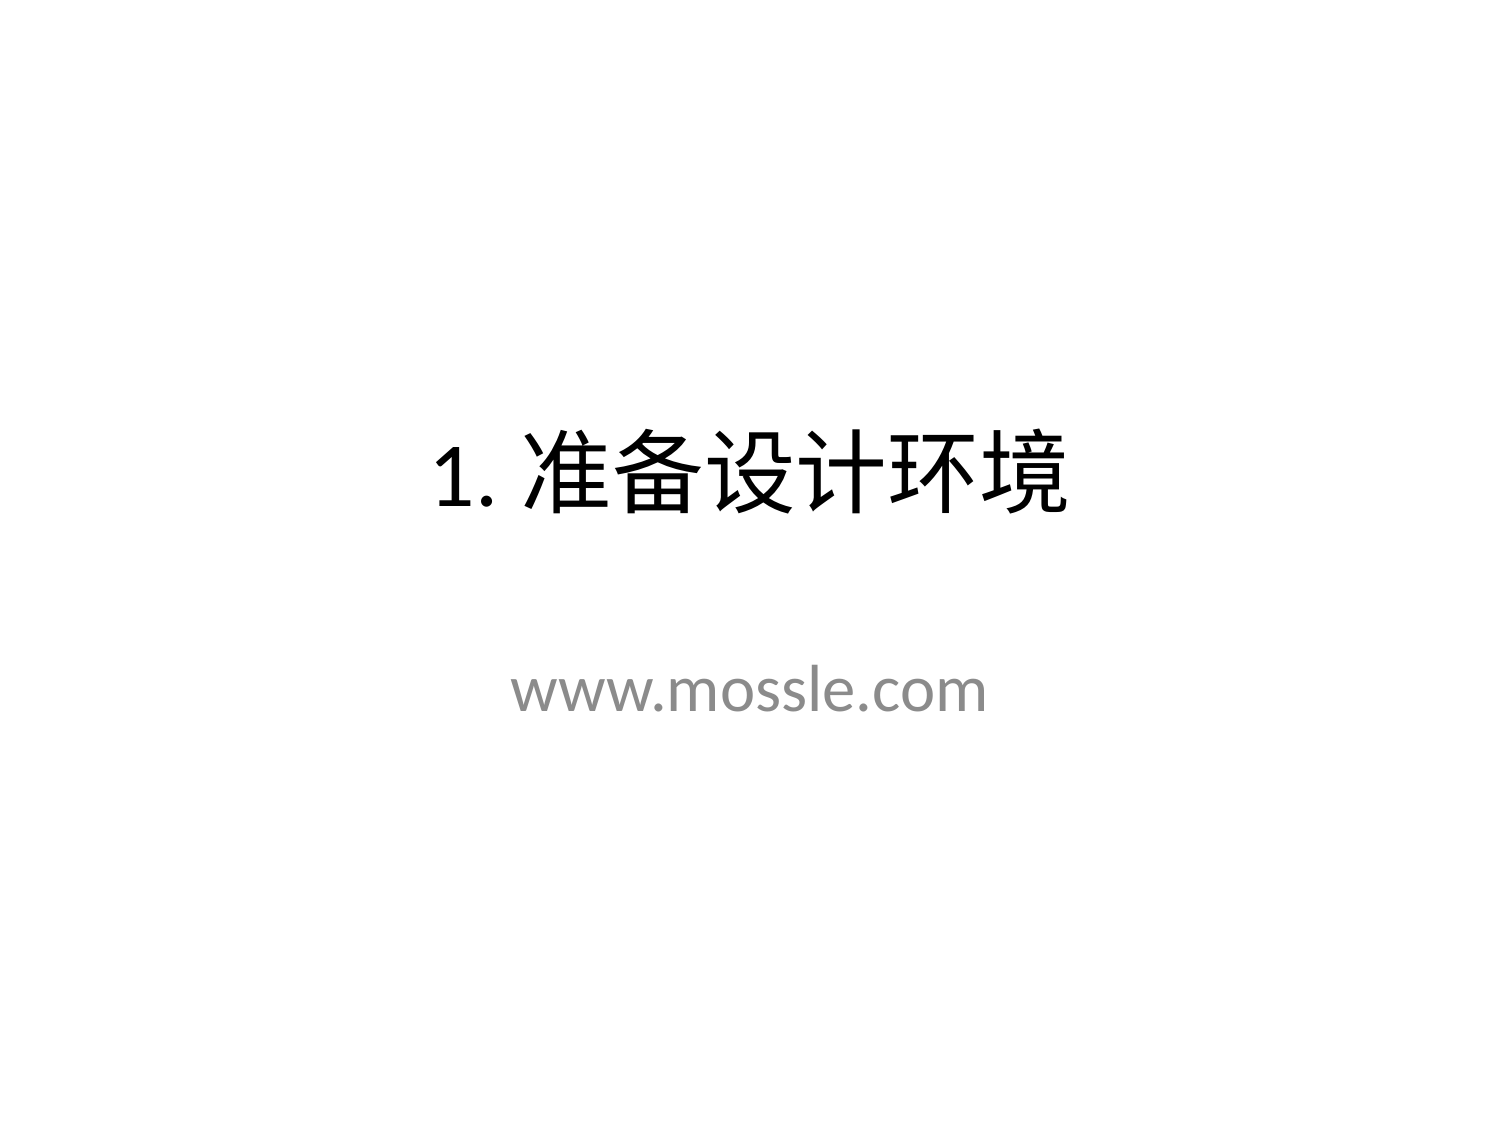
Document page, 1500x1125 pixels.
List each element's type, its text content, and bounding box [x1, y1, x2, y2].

title 1.准备设计环境 [112, 349, 1388, 591]
subtitle www.mossle.com [225, 637, 1275, 925]
